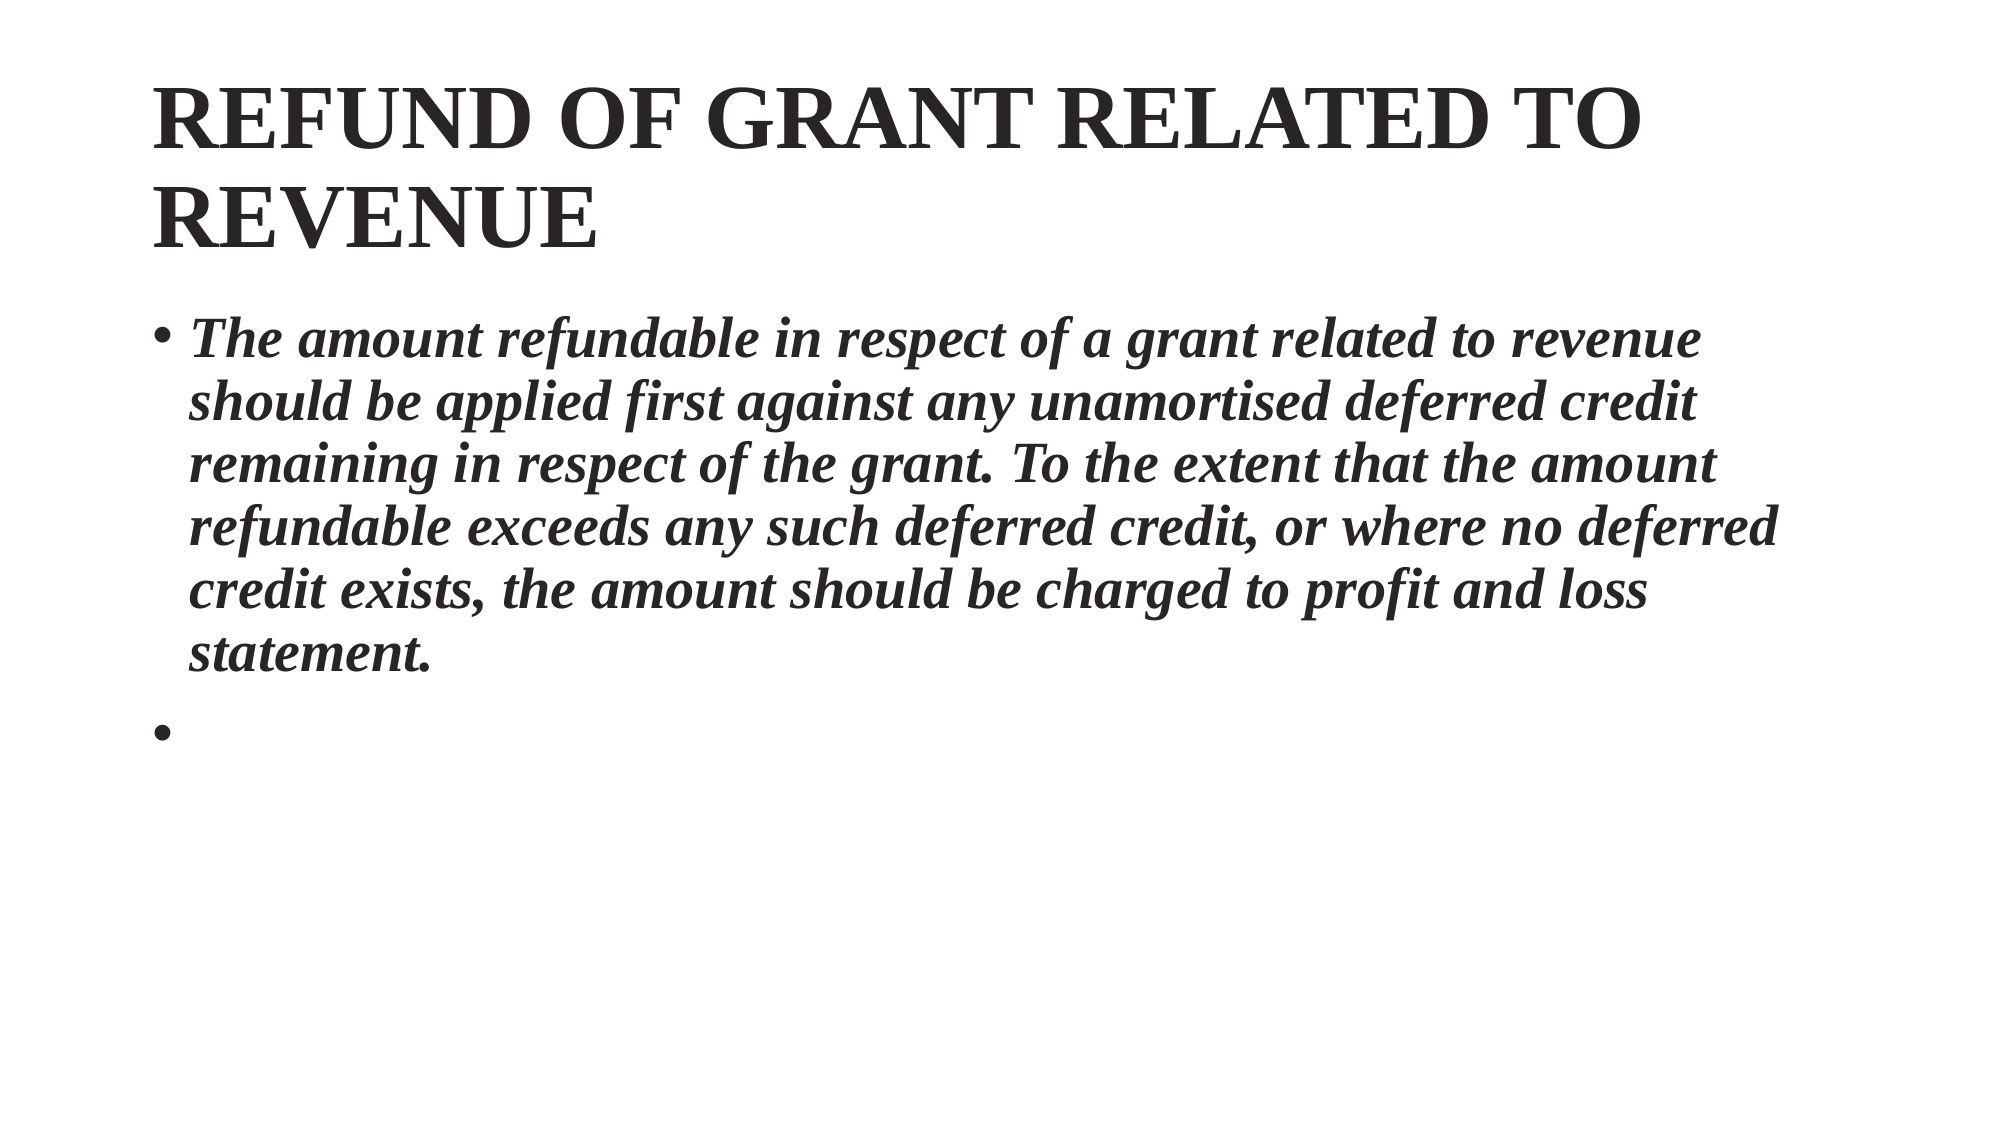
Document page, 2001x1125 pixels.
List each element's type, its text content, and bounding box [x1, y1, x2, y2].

title REFUND OF GRANT RELATED TO REVENUE [137, 59, 1863, 278]
list The amount refundable in respect of a grant related to revenue should be applied first against any unamortised deferred credit remaining in respect of the grant. To the extent that the amount refundable exceeds any such deferred credit, or where no deferred credit exists, the amount should be charged to profit and loss statement. [137, 299, 1863, 1014]
